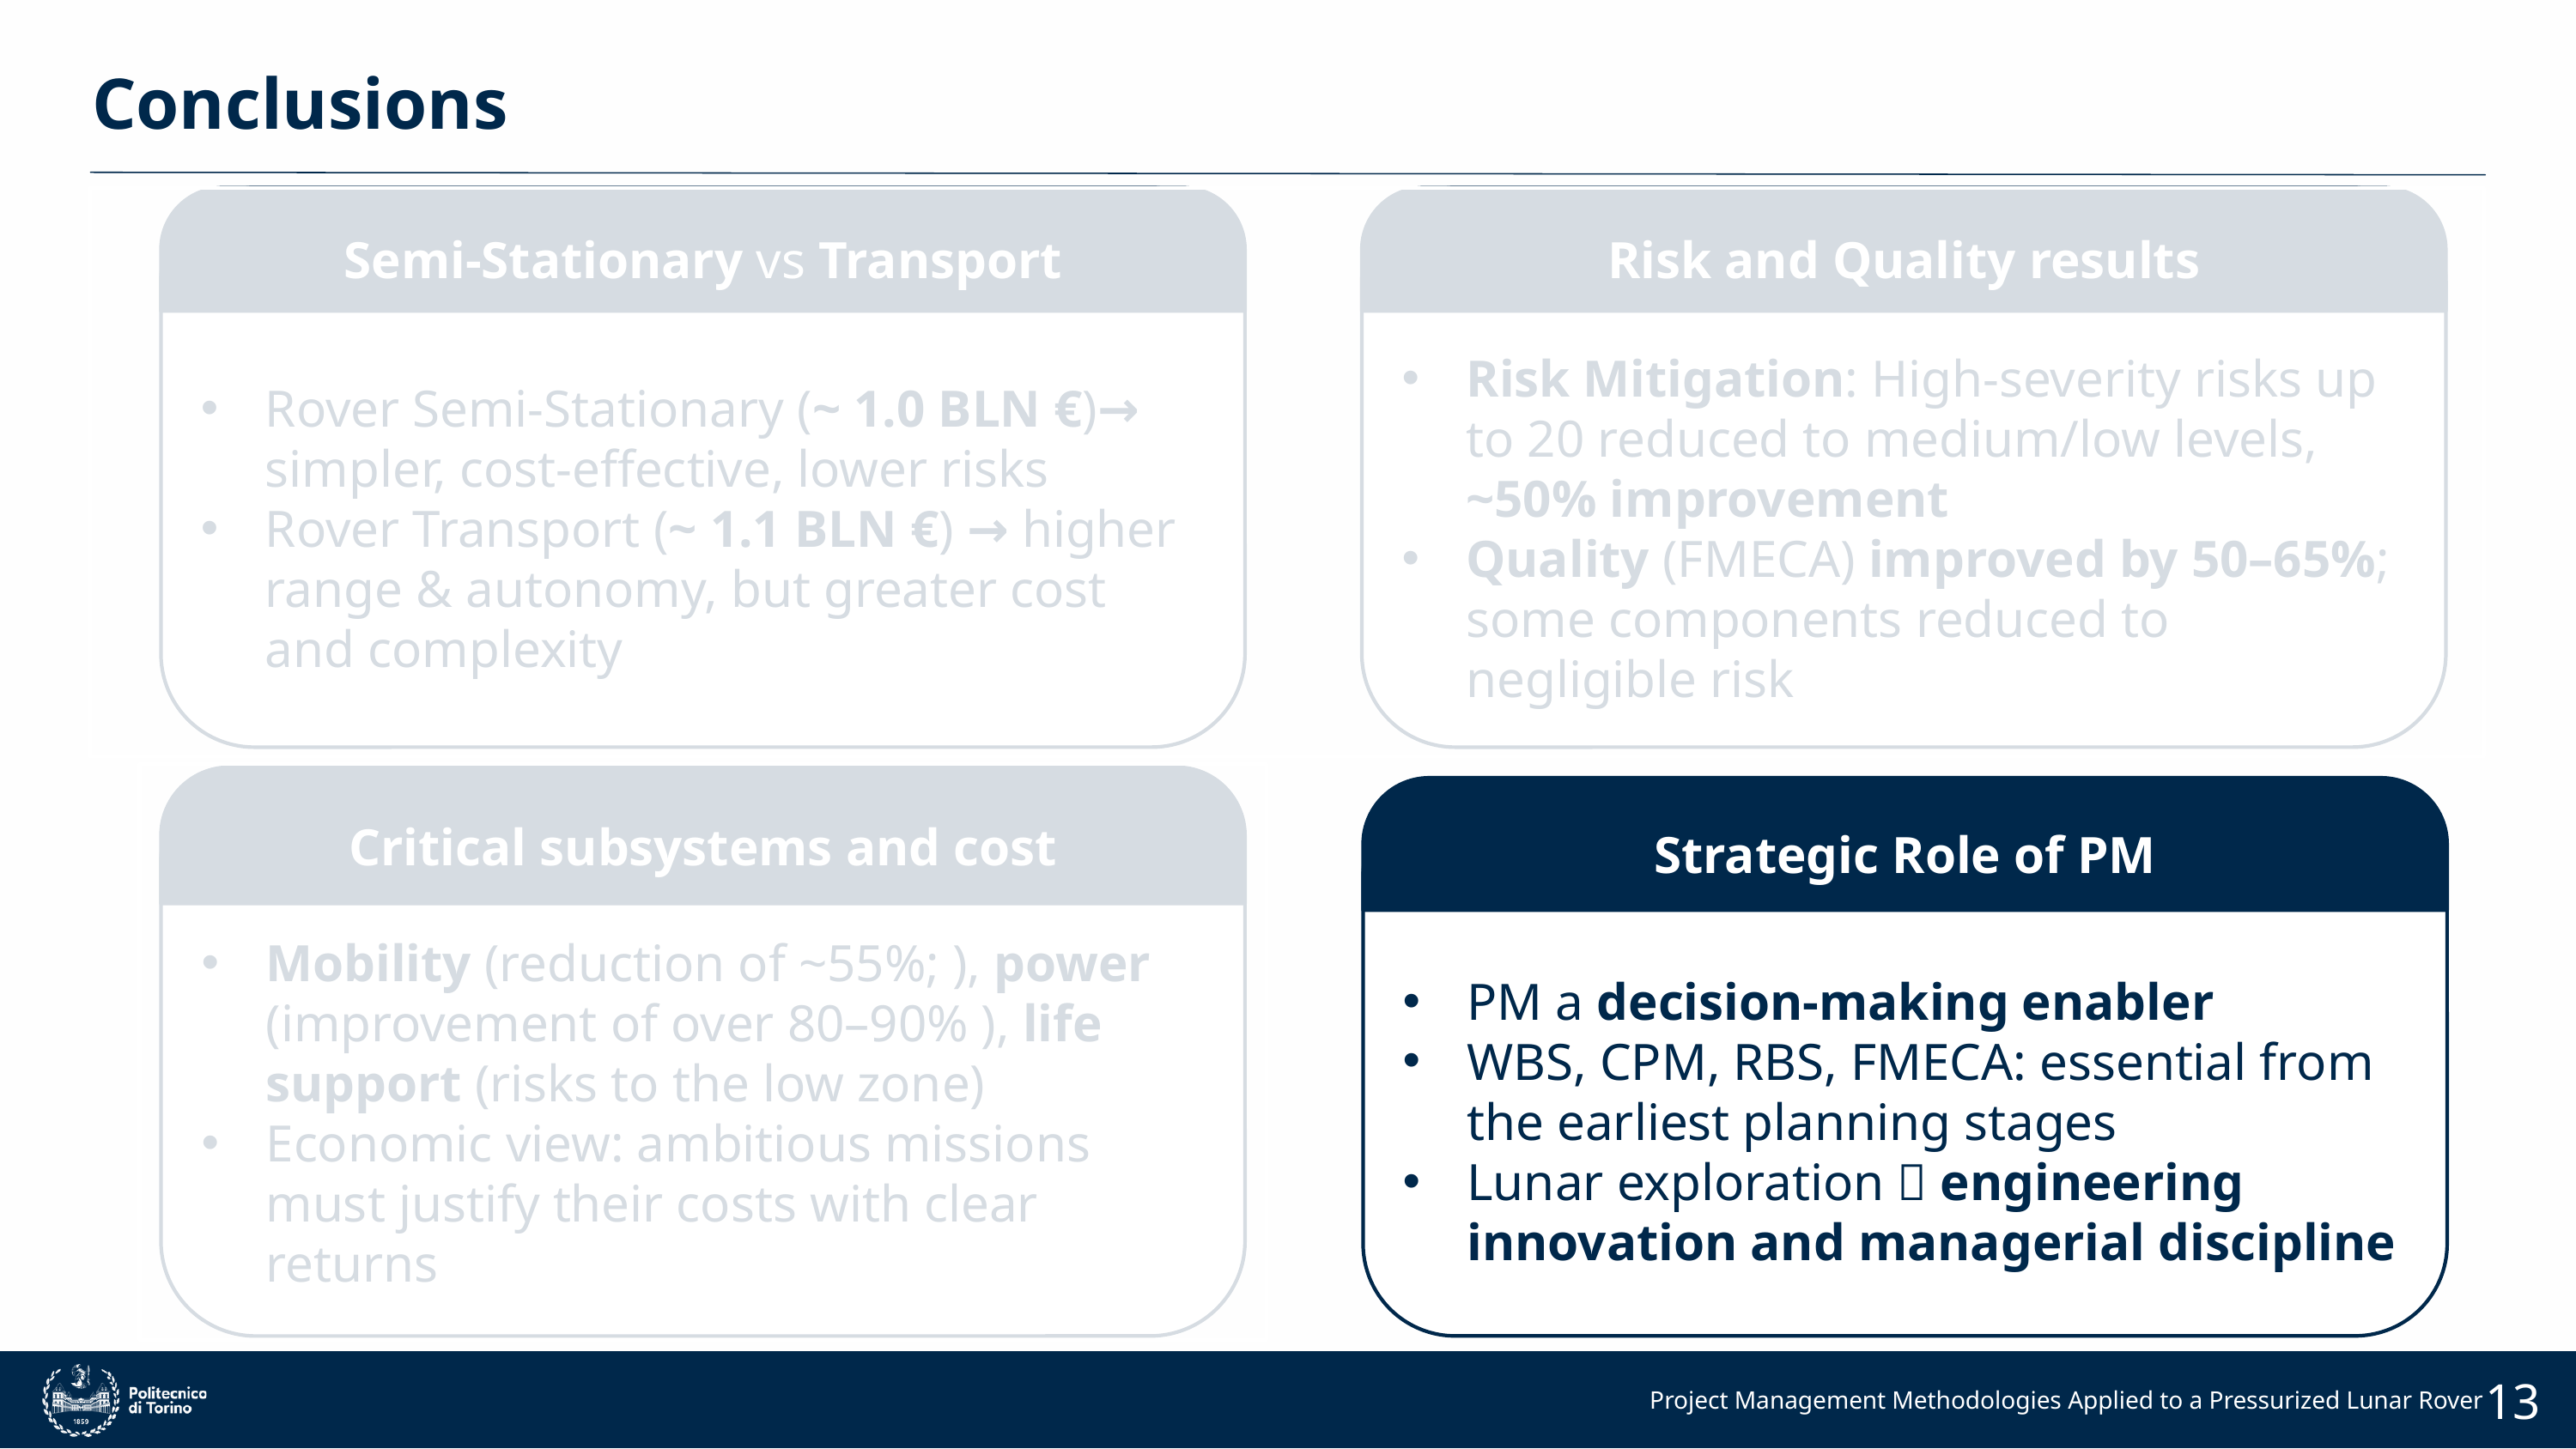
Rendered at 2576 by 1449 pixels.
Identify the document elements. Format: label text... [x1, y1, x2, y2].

text_box PM a decision-making enabler WBS, CPM, RBS, FMECA: essential from the earliest planning stages Lunar exploration  engineering innovation and managerial discipline [1361, 912, 2450, 1338]
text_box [2445, 1346, 2576, 1449]
text_box [88, 210, 2486, 758]
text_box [1534, 1377, 2485, 1449]
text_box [42, 1364, 207, 1438]
text_box Strategic Role of PM [1361, 775, 2450, 912]
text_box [91, 63, 2485, 171]
text_box [137, 762, 1268, 1342]
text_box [91, 185, 2485, 204]
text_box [0, 1350, 2441, 1449]
